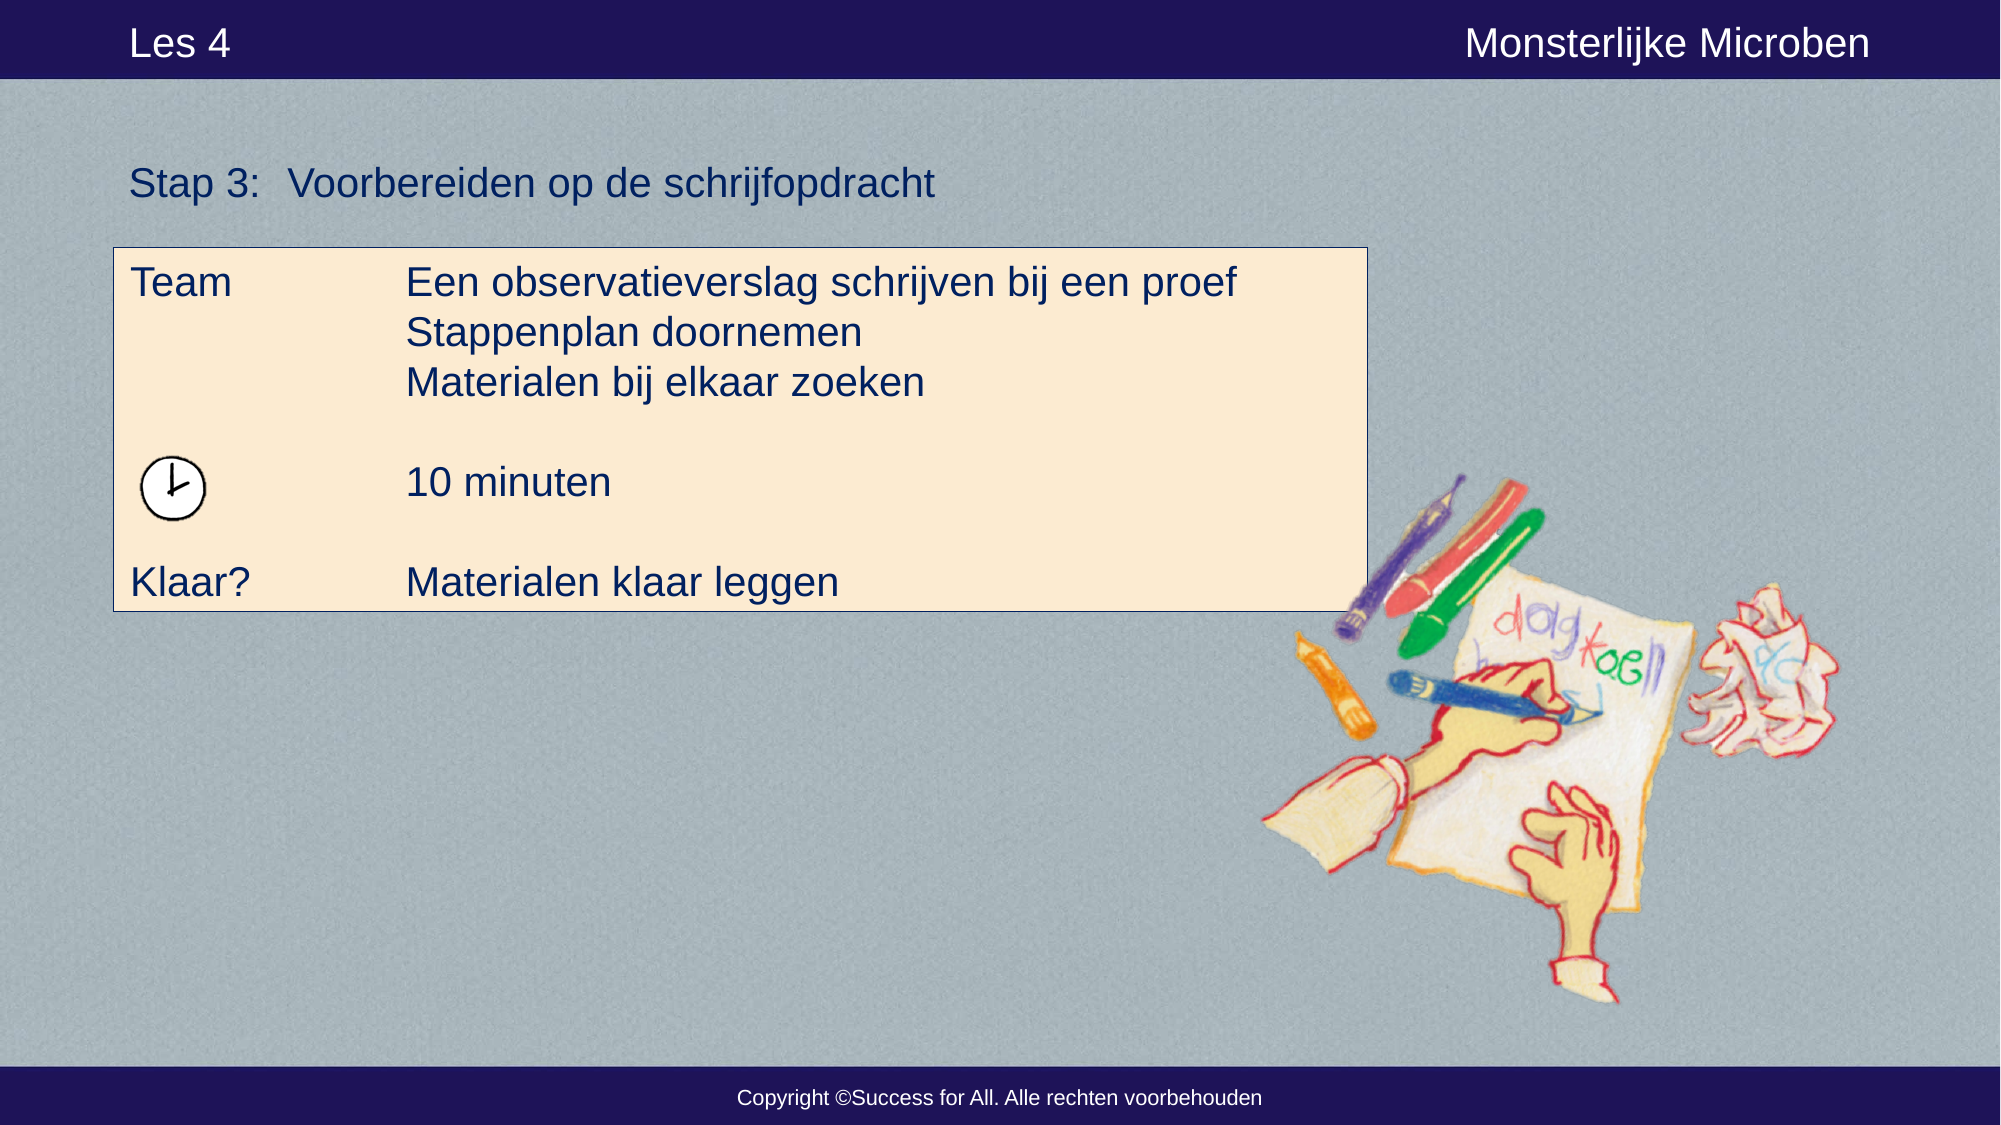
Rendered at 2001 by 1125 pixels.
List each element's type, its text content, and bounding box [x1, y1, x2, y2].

text_box Team Een observatieverslag schrijven bij een proef Stappenplan doornemen Materialen bij elkaar zoeken 10 minuten Klaar? Materialen klaar leggen [113, 247, 1368, 612]
picture [0, 0, 2001, 1125]
text_box Monsterlijke Microben [999, 8, 1886, 73]
text_box Copyright ©Success for All. Alle rechten voorbehouden [0, 1076, 2000, 1125]
text_box Stap 3: Voorbereiden op de schrijfopdracht [113, 148, 1301, 214]
text_box Les 4 [114, 8, 354, 73]
